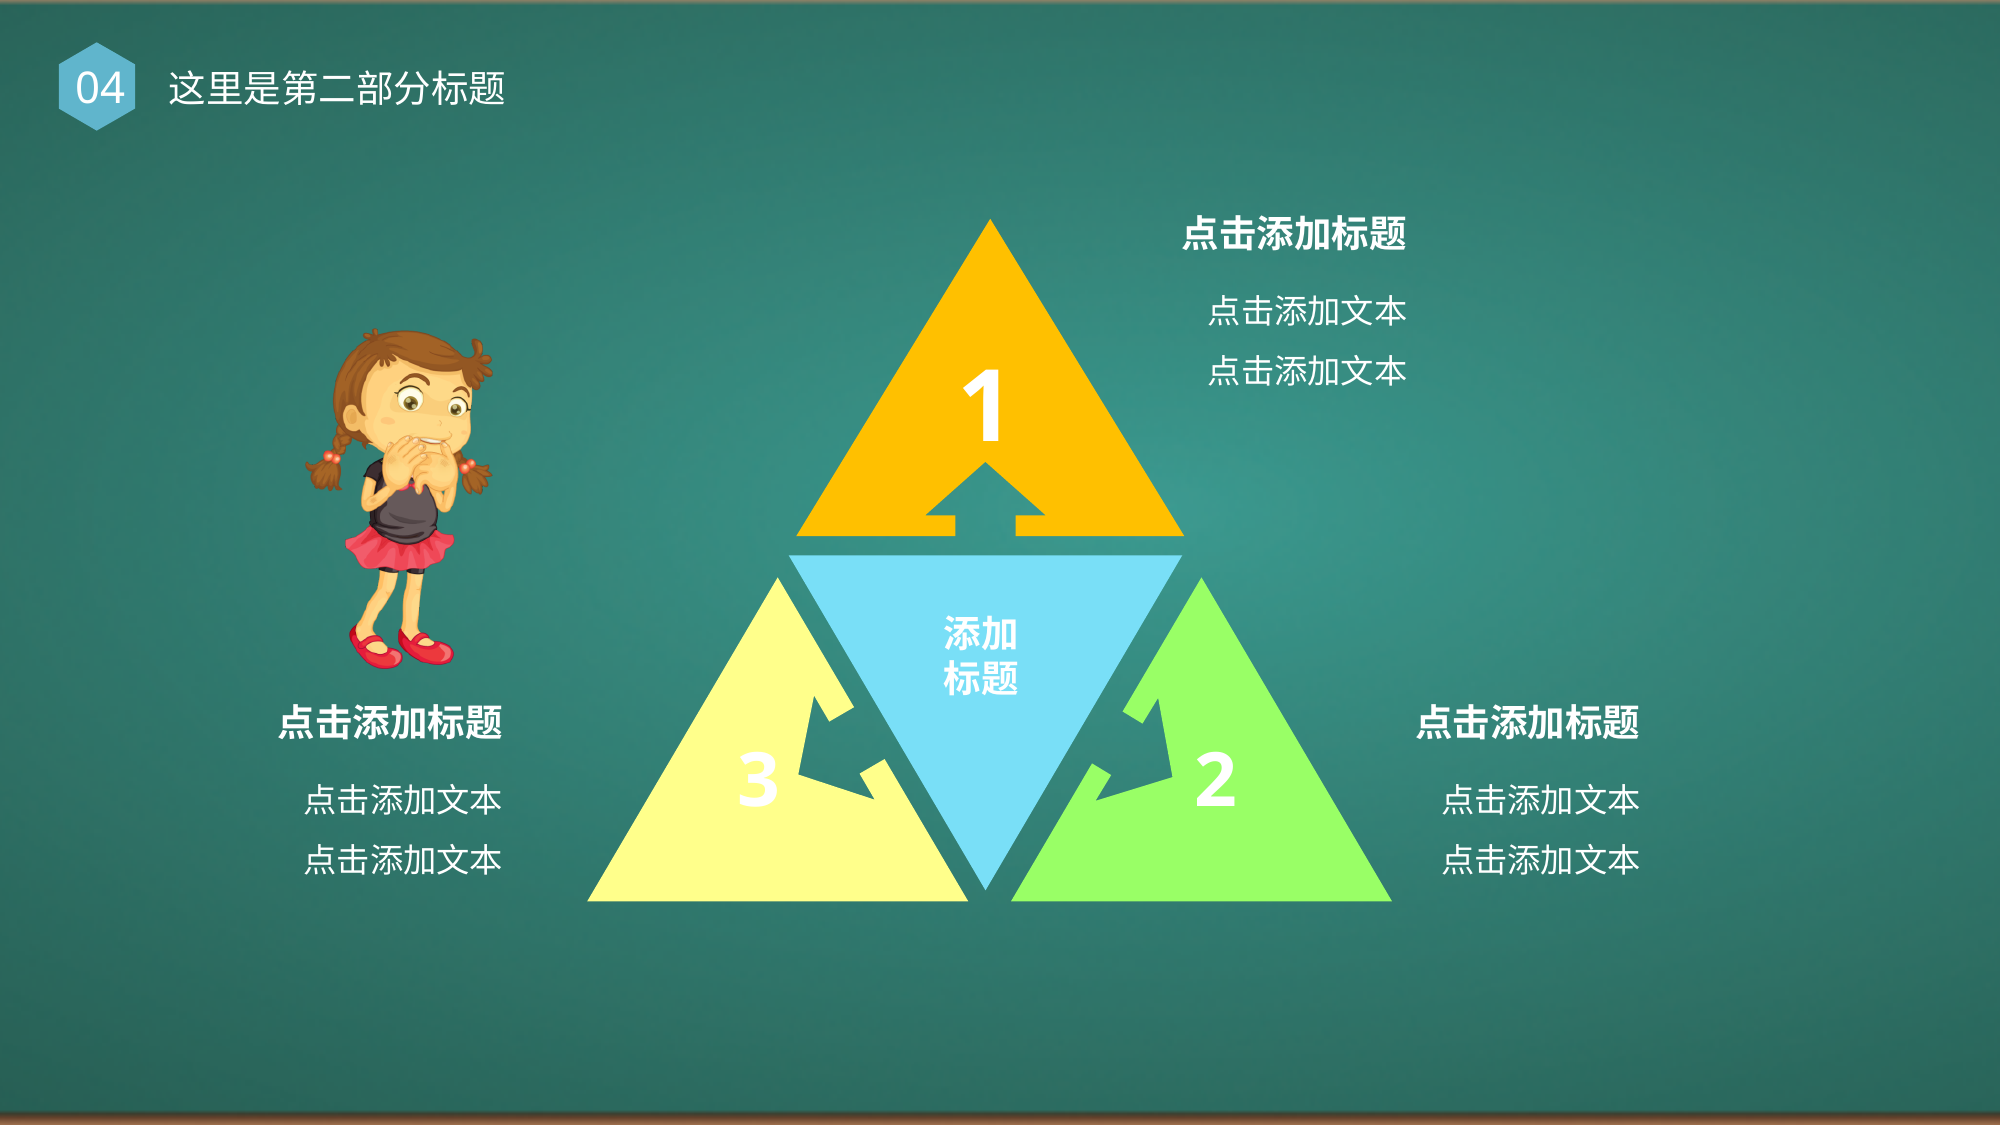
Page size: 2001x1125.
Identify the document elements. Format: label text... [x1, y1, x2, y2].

text_box 添加标题 [905, 599, 1058, 710]
text_box 点击添加标题 [1323, 689, 1766, 755]
text_box 点击添加标题 [1089, 200, 1533, 266]
text_box [1006, 572, 1397, 906]
text_box 这里是第二部分标题 [148, 54, 654, 120]
text_box 04 [60, 52, 153, 120]
text_box 点击添加文本 [1420, 828, 1692, 889]
text_box [791, 214, 1189, 541]
text_box [79, 42, 114, 52]
text_box 点击添加文本 [1187, 339, 1458, 400]
text_box 点击添加文本 [283, 828, 554, 889]
text_box 1 [937, 331, 1035, 472]
text_box 点击添加文本 [1187, 279, 1458, 339]
text_box 2 [1174, 721, 1258, 831]
text_box 点击添加文本 [283, 769, 554, 828]
text_box [78, 120, 116, 131]
text_box 3 [716, 721, 801, 831]
text_box [784, 550, 1187, 895]
picture [0, 0, 2000, 1125]
text_box 点击添加文本 [1420, 769, 1692, 828]
text_box [582, 572, 973, 906]
text_box 点击添加标题 [185, 689, 629, 755]
